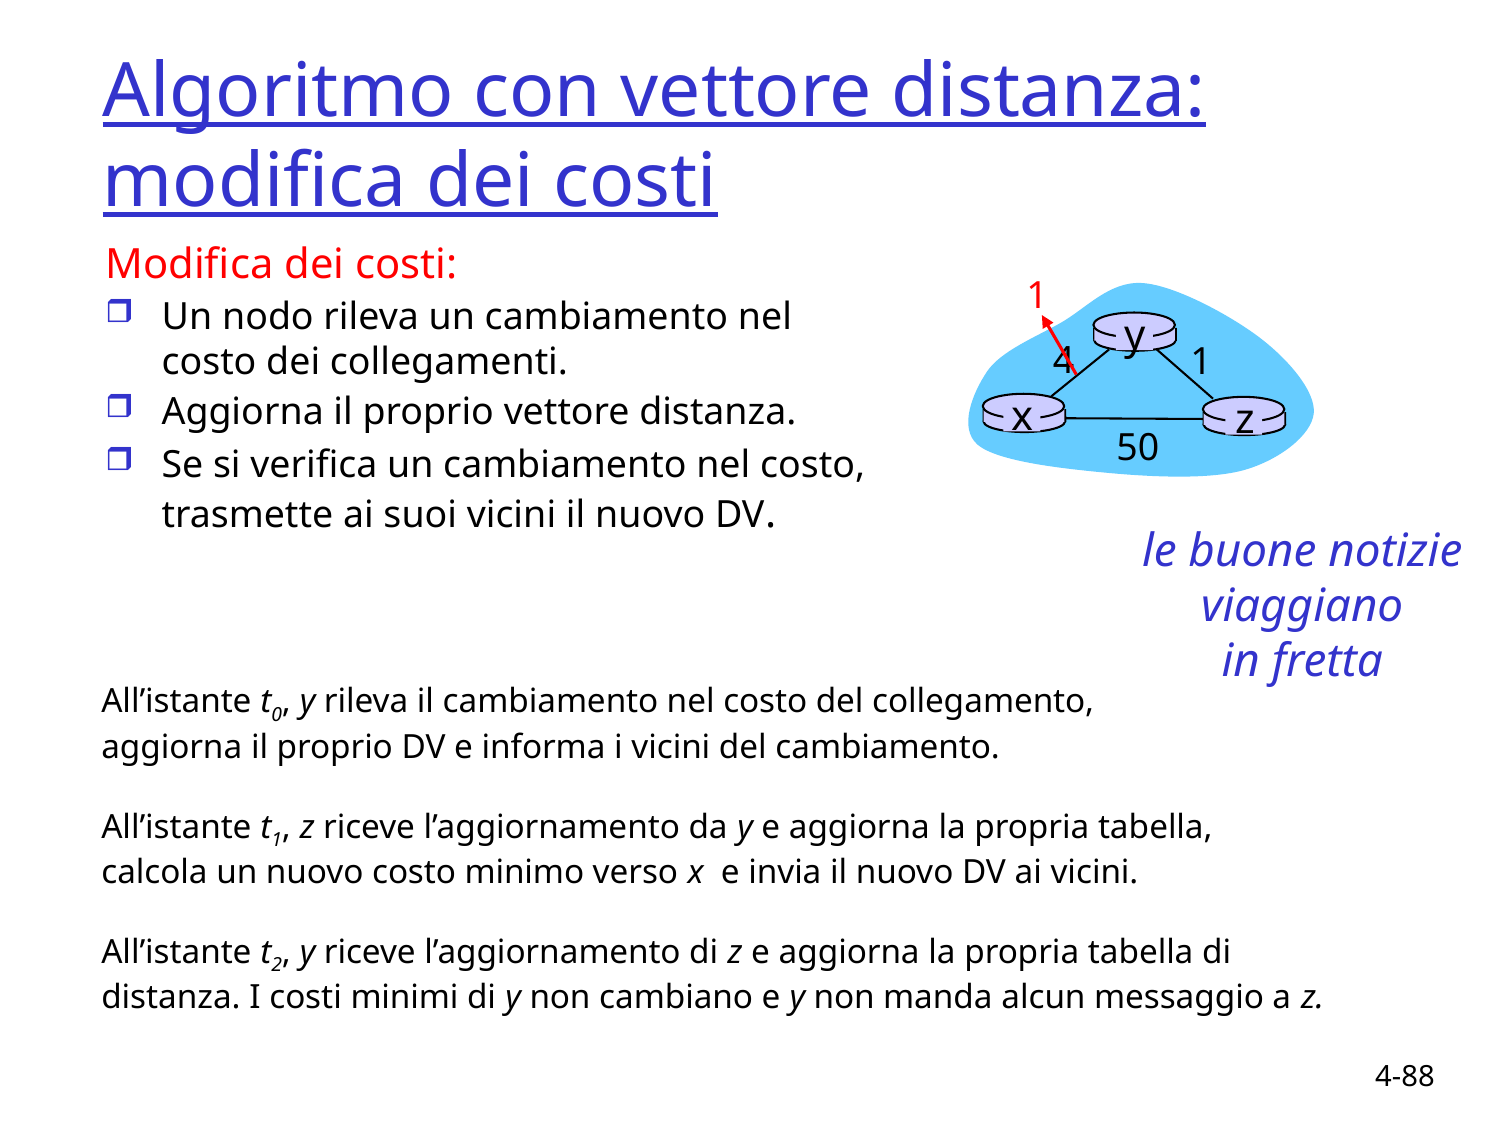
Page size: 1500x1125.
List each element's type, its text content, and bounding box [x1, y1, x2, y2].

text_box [957, 263, 1317, 480]
text_box le buone notizie viaggiano in fretta [1127, 512, 1478, 693]
text_box All’istante t0, y rileva il cambiamento nel costo del collegamento, aggiorna il proprio DV e informa i vicini del cambiamento. All’istante t1, z riceve l’aggiornamento da y e aggiorna la propria tabella, calcola un nuovo costo minimo verso x e invia il nuovo DV ai vicini. All’istante t2, y riceve l’aggiornamento di z e aggiorna la propria tabella di distanza. I costi minimi di y non cambiano e y non manda alcun messaggio a z. [86, 672, 1340, 1063]
slide_number 4-88 [1338, 1049, 1451, 1125]
title Algoritmo con vettore distanza: modifica dei costi [87, 37, 1363, 226]
text_box Modifica dei costi: Un nodo rileva un cambiamento nel costo dei collegamenti. Aggiorna il proprio vettore distanza. Se si verifica un cambiamento nel costo, trasmette ai suoi vicini il nuovo DV. [90, 229, 889, 594]
